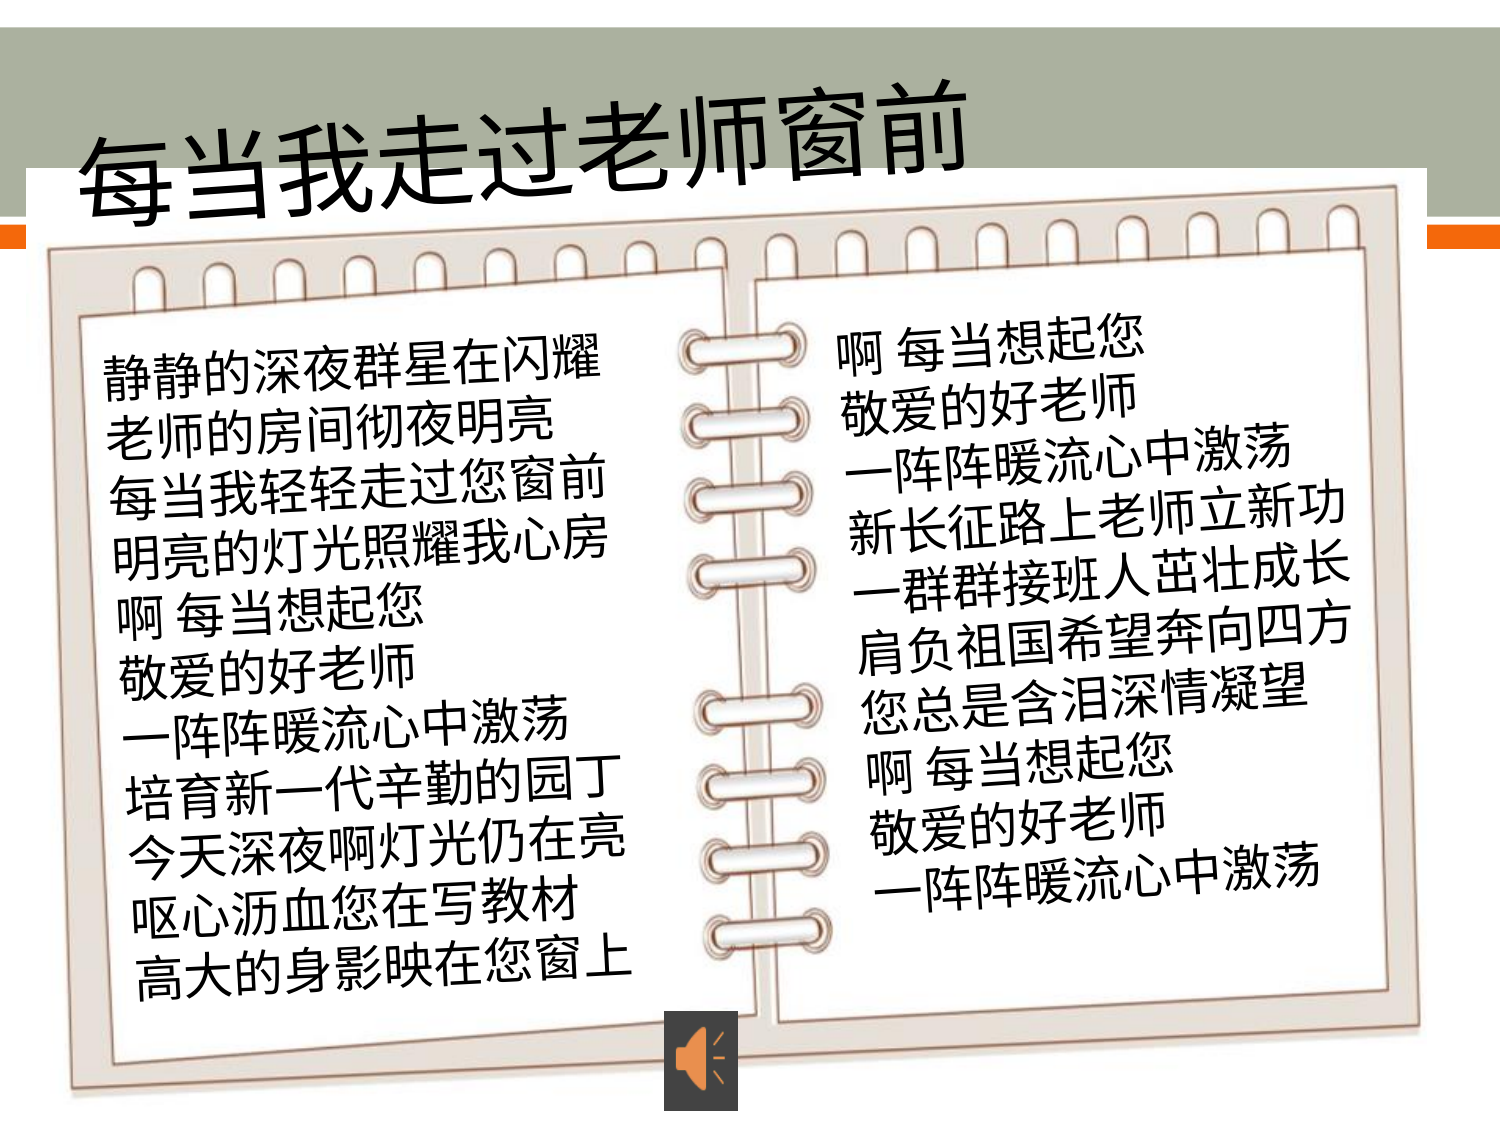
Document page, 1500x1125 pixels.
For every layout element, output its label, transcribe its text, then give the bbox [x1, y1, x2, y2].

text_box 每当我走过老师窗前 [56, 35, 1234, 164]
picture [25, 168, 1427, 1112]
